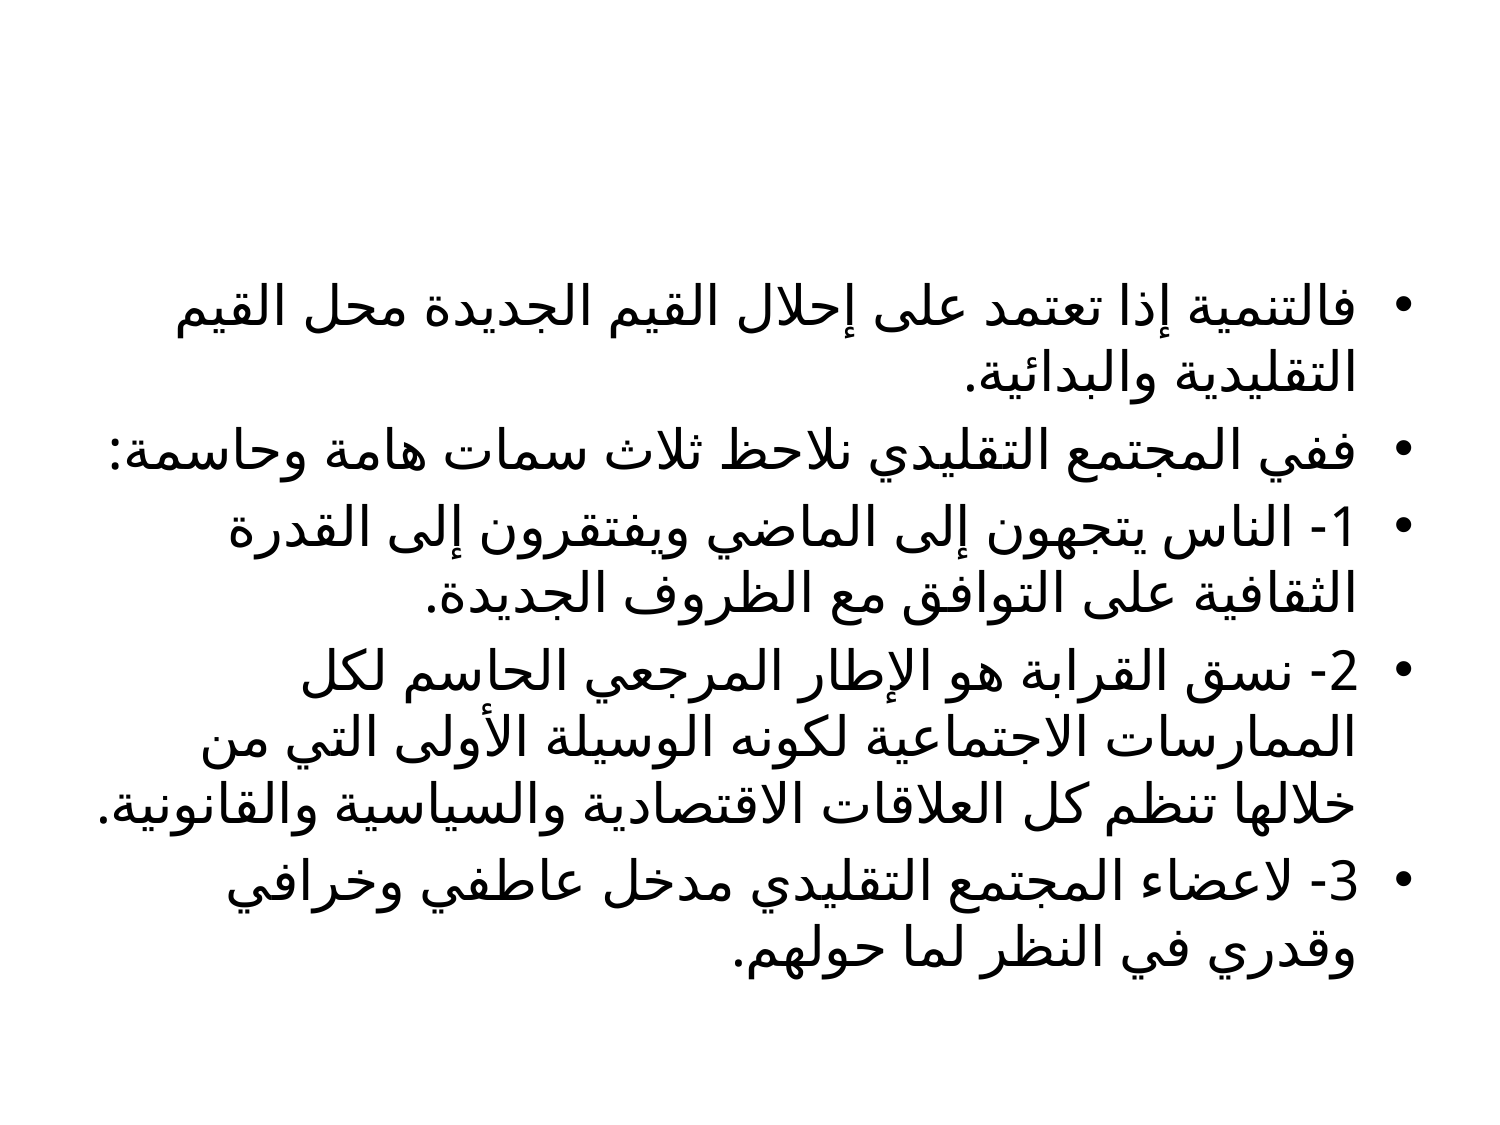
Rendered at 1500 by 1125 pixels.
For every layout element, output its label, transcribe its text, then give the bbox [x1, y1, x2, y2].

list فالتنمية إذا تعتمد على إحلال القيم الجديدة محل القيم التقليدية والبدائية. ففي المجتمع التقليدي نلاحظ ثلاث سمات هامة وحاسمة: 1- الناس يتجهون إلى الماضي ويفتقرون إلى القدرة الثقافية على التوافق مع الظروف الجديدة. 2- نسق القرابة هو الإطار المرجعي الحاسم لكل الممارسات الاجتماعية لكونه الوسيلة الأولى التي من خلالها تنظم كل العلاقات الاقتصادية والسياسية والقانونية. 3- لاعضاء المجتمع التقليدي مدخل عاطفي وخرافي وقدري في النظر لما حولهم. [75, 262, 1425, 1005]
